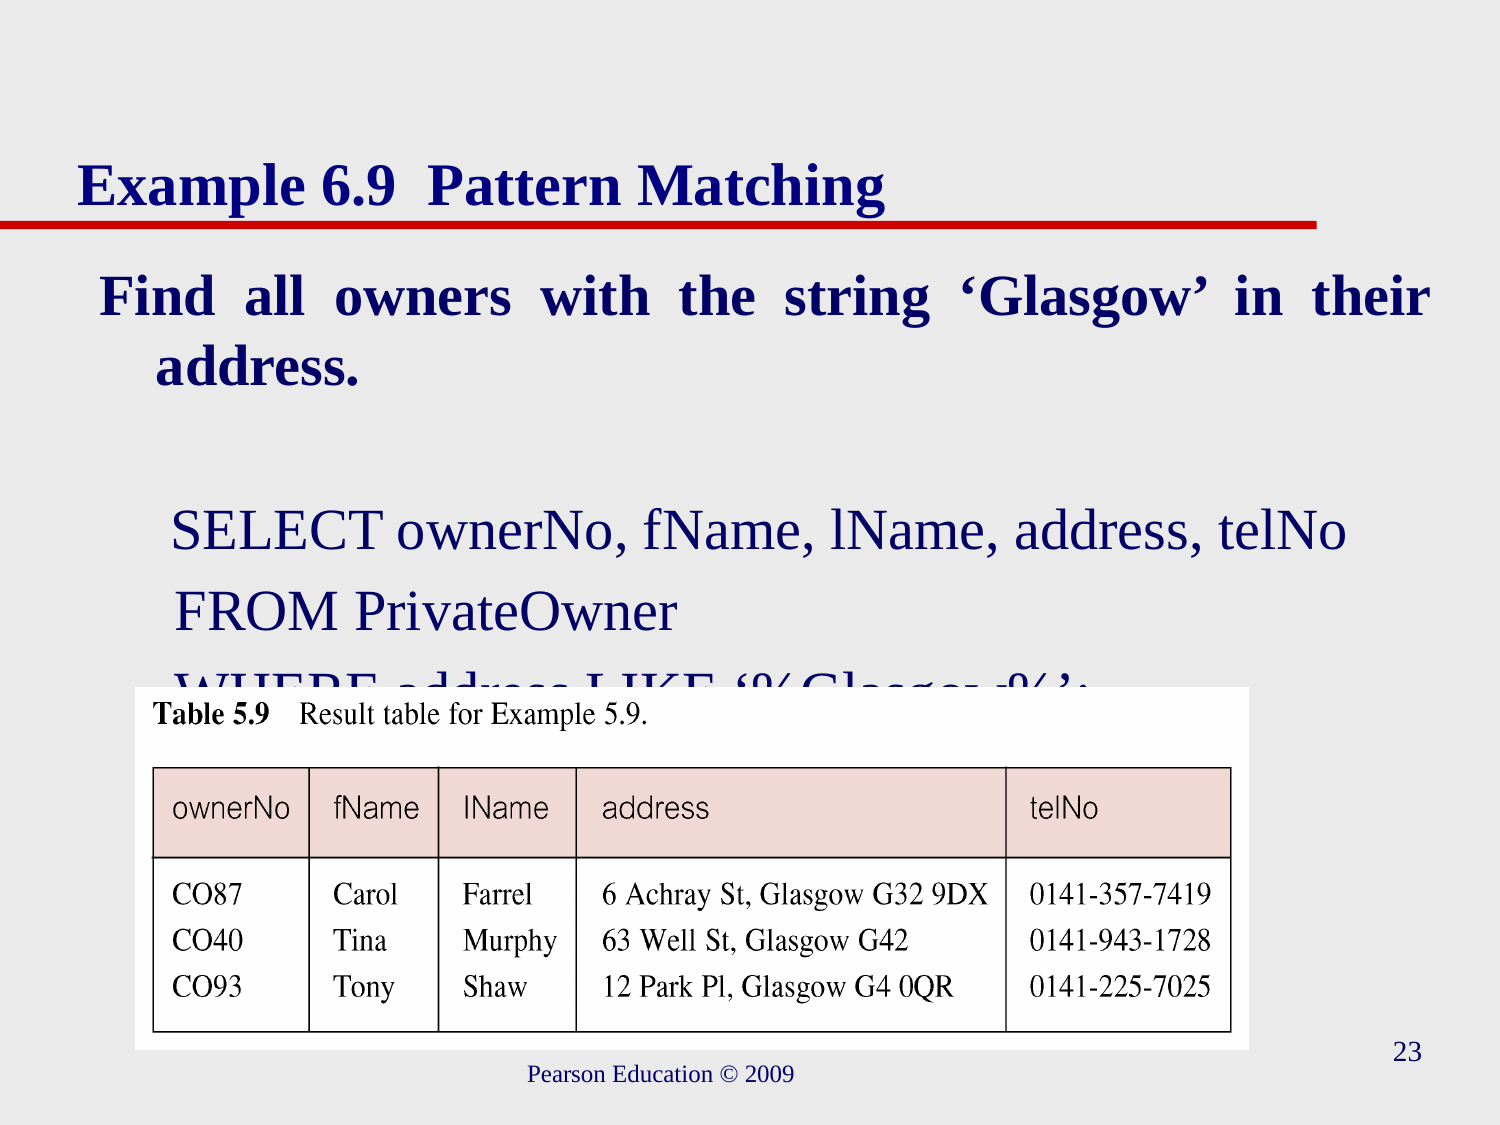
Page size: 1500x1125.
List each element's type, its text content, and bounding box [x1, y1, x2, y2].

text_box Pearson Education © 2009 [512, 1058, 1038, 1095]
picture [135, 687, 1249, 1051]
slide_number 23 [1124, 1012, 1438, 1088]
list Find all owners with the string ‘Glasgow’ in their address. SELECT ownerNo, fName, lName, address, telNo FROM PrivateOwner WHERE address LIKE ‘%Glasgow%’; [84, 249, 1448, 926]
title Example 6.9 Pattern Matching [62, 43, 1338, 226]
